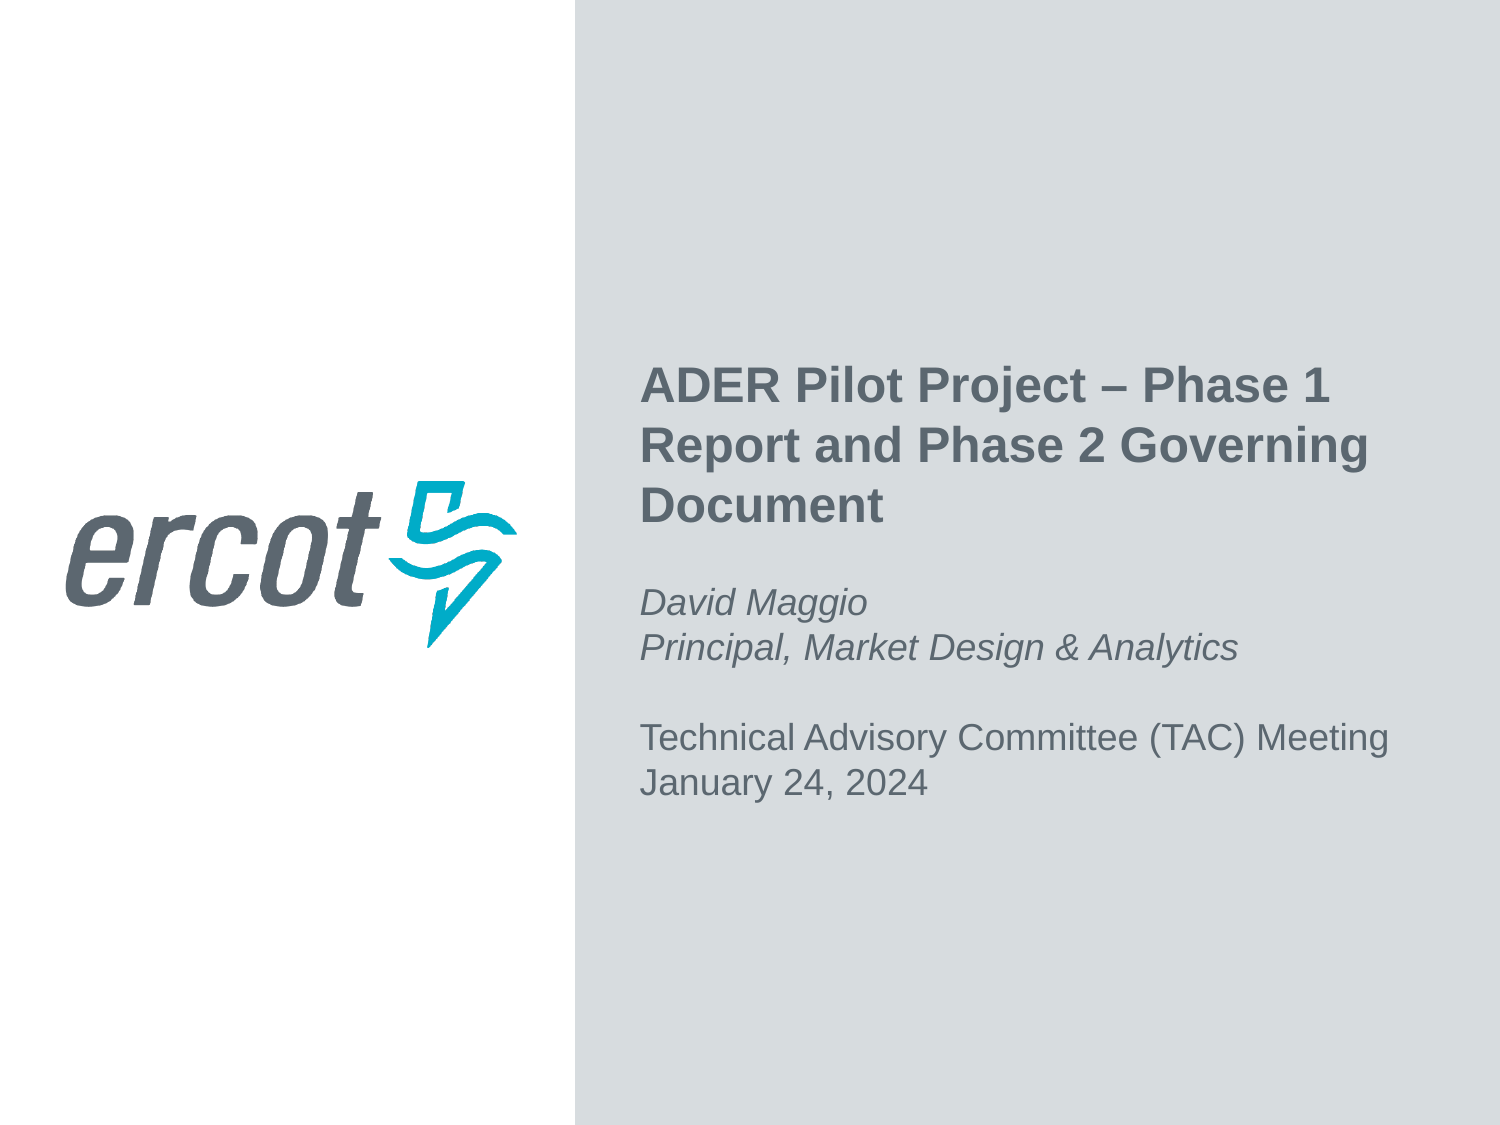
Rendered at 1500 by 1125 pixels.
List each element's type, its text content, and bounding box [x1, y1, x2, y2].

text_box ADER Pilot Project – Phase 1 Report and Phase 2 Governing Document David Maggio Principal, Market Design & Analytics Technical Advisory Committee (TAC) Meeting January 24, 2024 [624, 345, 1438, 811]
picture [56, 471, 525, 654]
